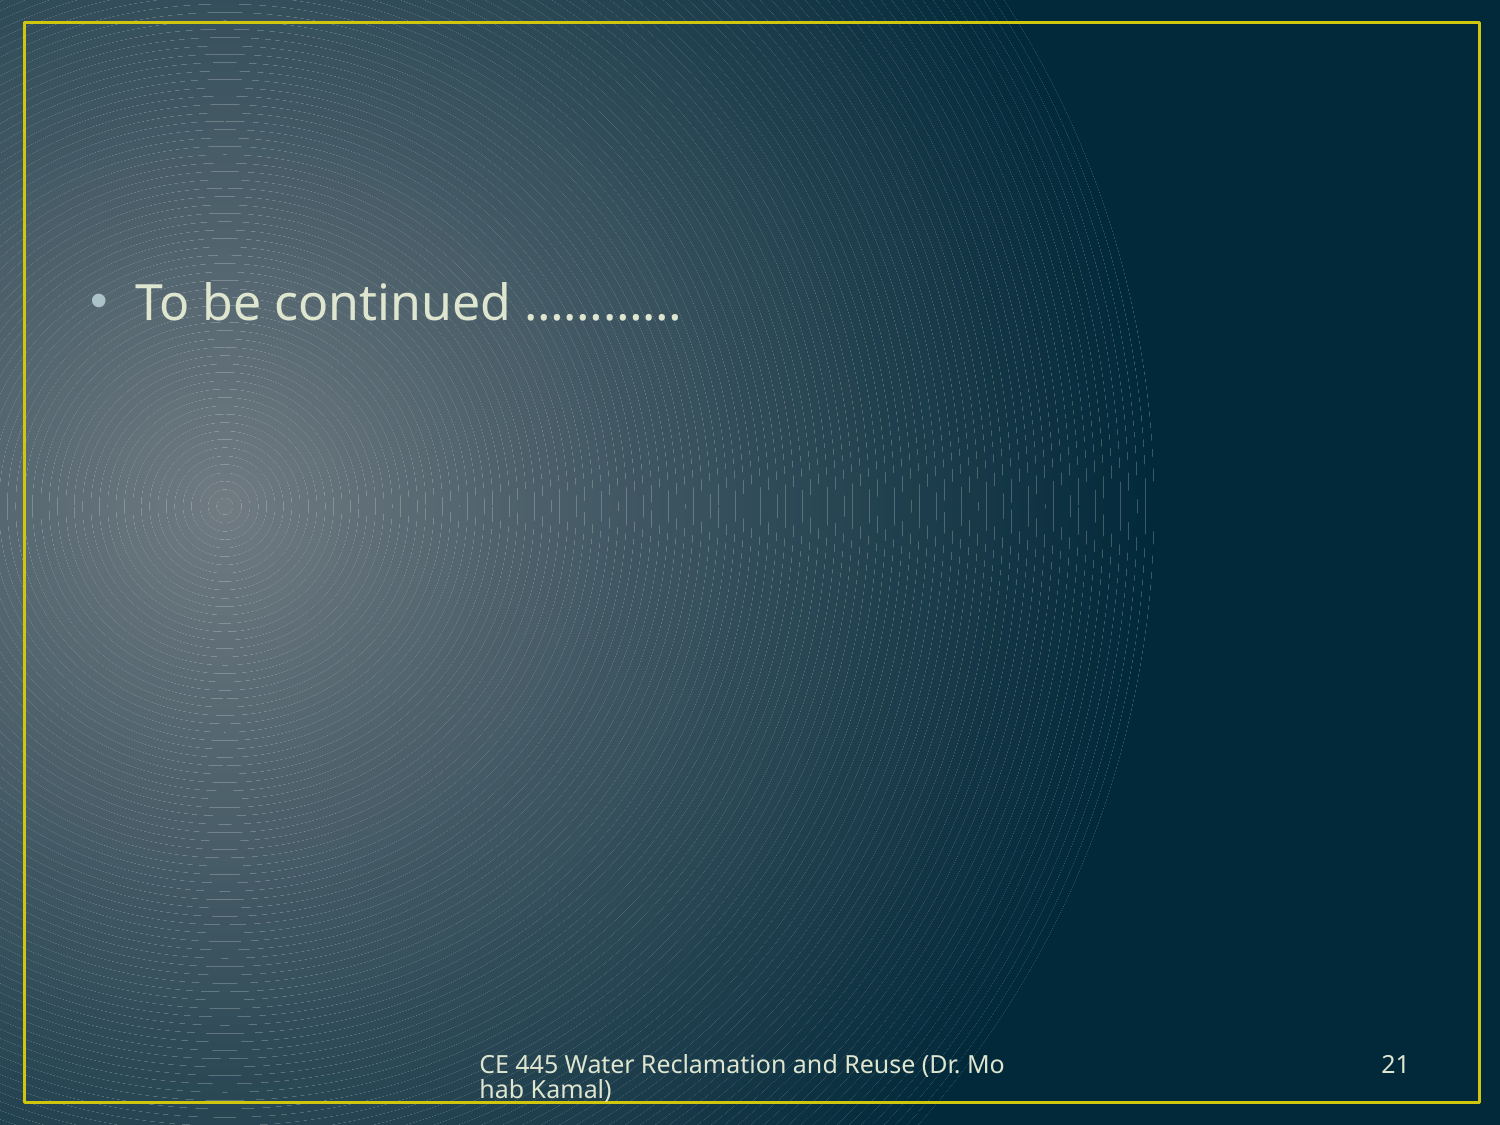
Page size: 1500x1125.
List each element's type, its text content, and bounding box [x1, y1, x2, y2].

footer CE 445 Water Reclamation and Reuse (Dr. Mohab Kamal) [464, 1035, 1036, 1096]
slide_number 21 [1074, 1035, 1425, 1096]
list To be continued ………… [75, 262, 1425, 1005]
